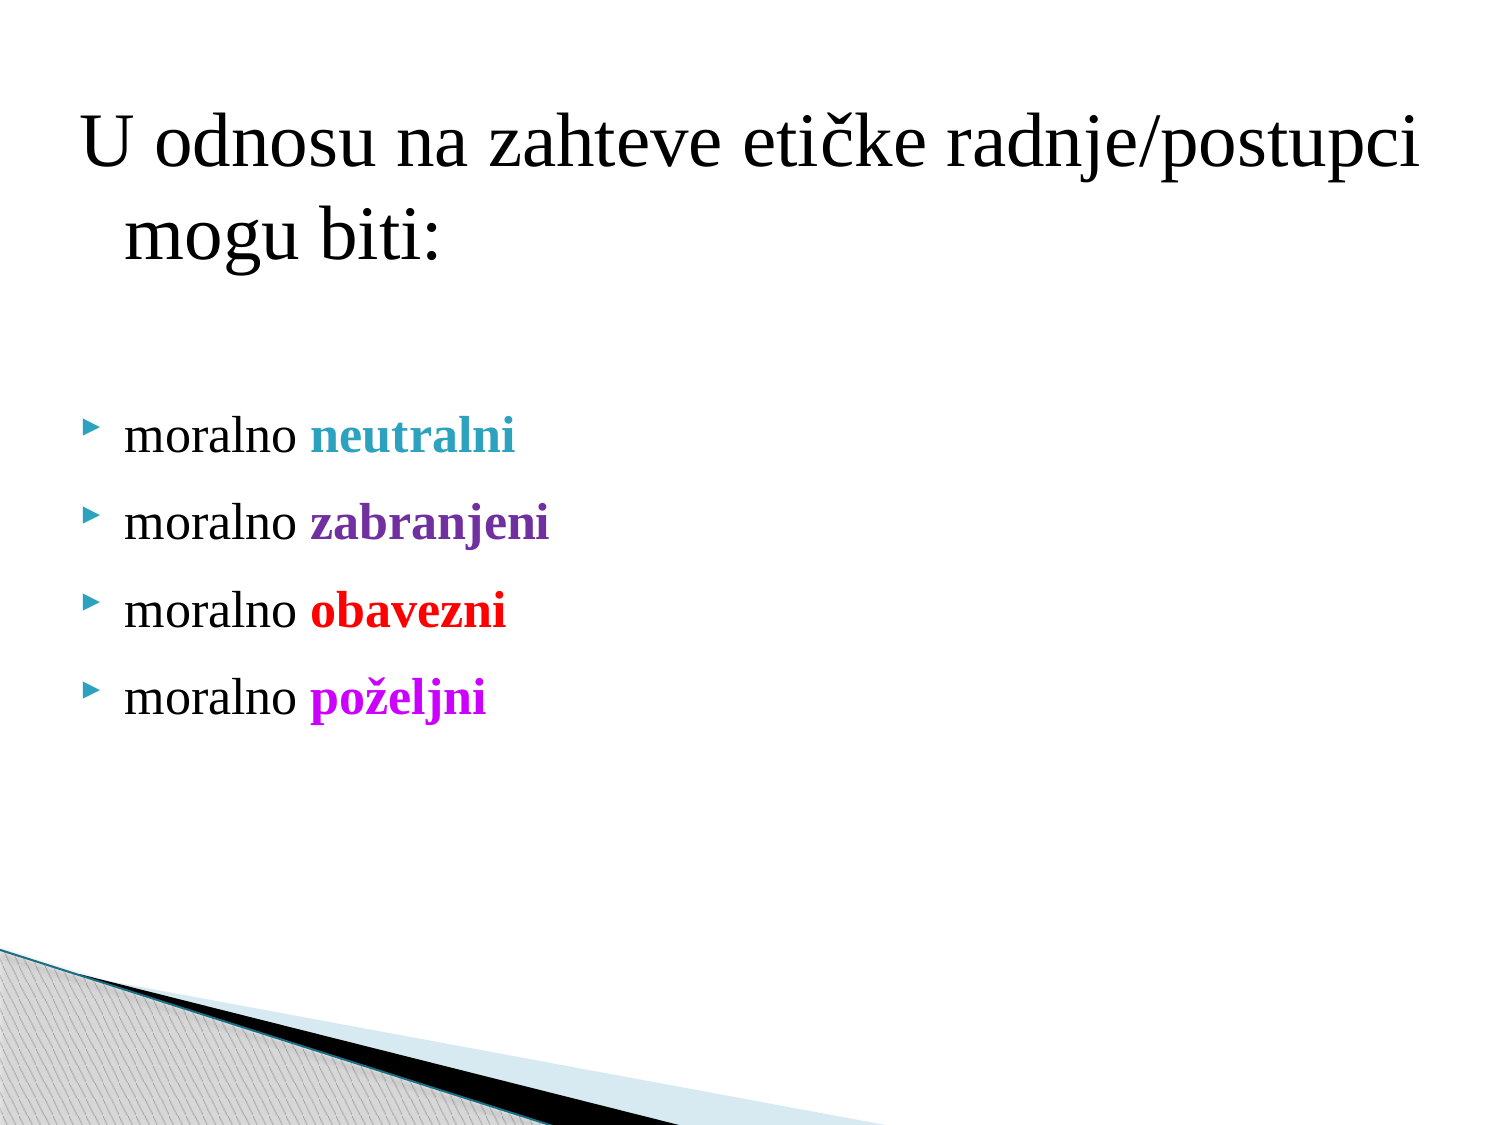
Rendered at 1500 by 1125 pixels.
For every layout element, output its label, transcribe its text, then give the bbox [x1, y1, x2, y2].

list U odnosu na zahteve etičke radnje/postupci mogu biti: moralno neutralni moralno zabranjeni moralno obavezni moralno poželjni [64, 81, 1460, 1036]
